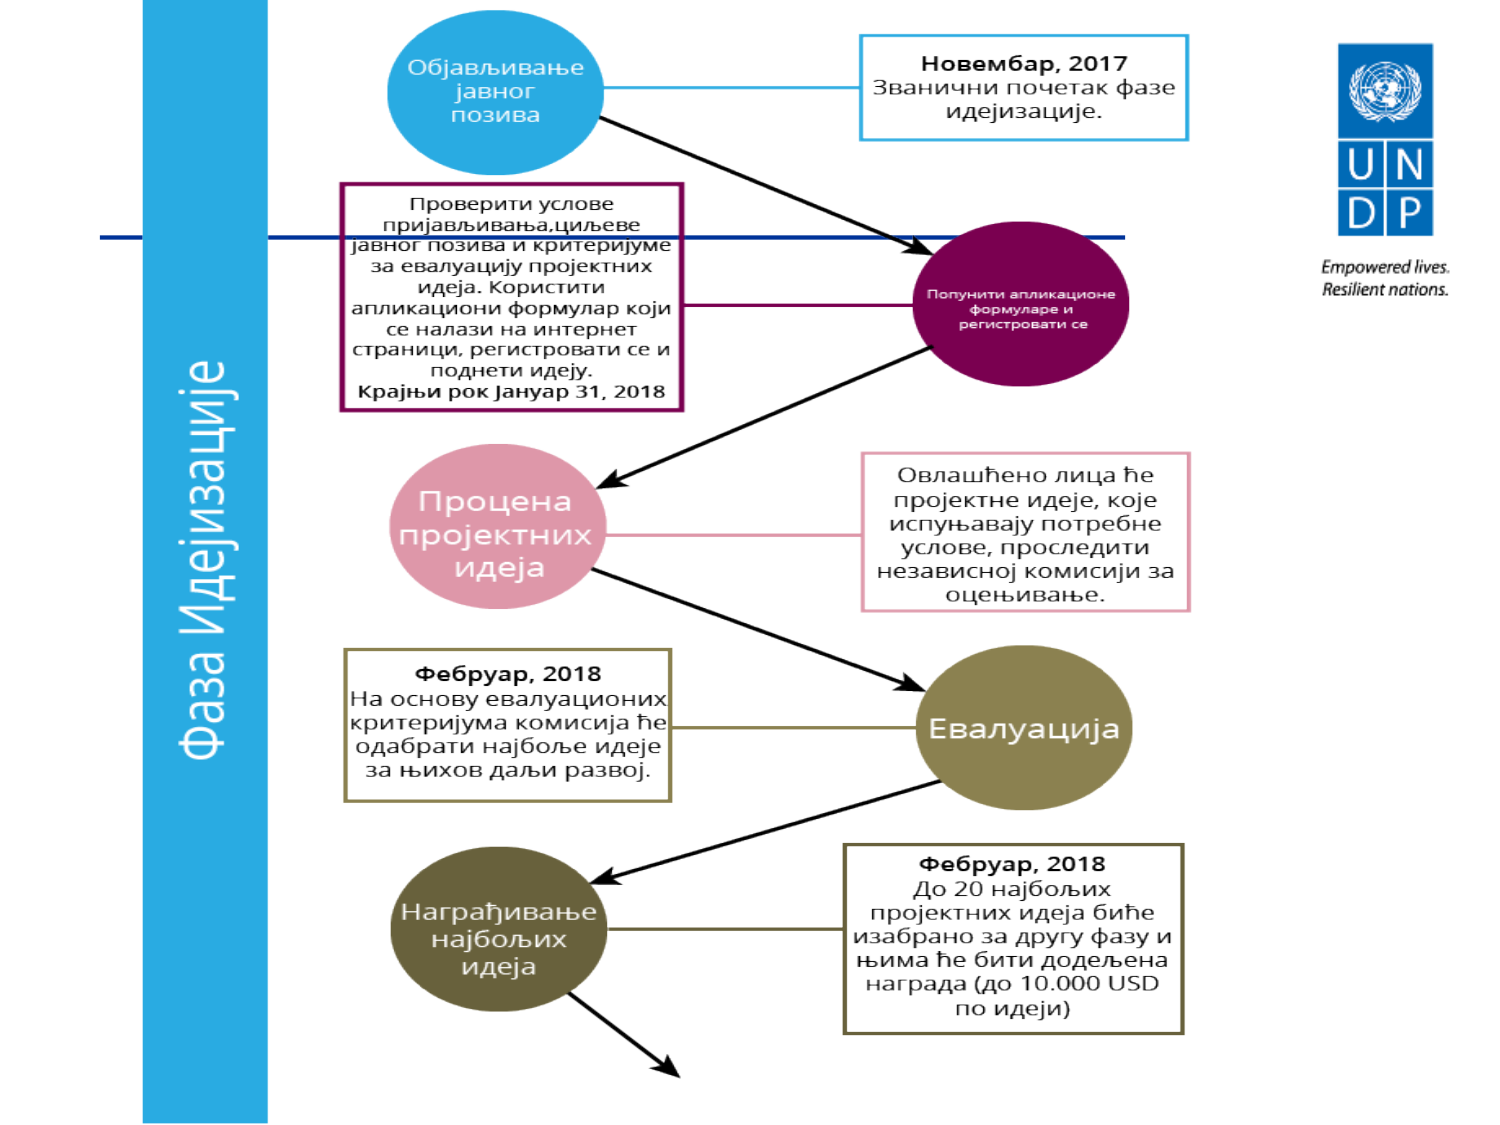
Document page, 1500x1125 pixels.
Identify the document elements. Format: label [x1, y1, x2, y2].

picture [52, 0, 1306, 1125]
picture [1312, 37, 1456, 302]
